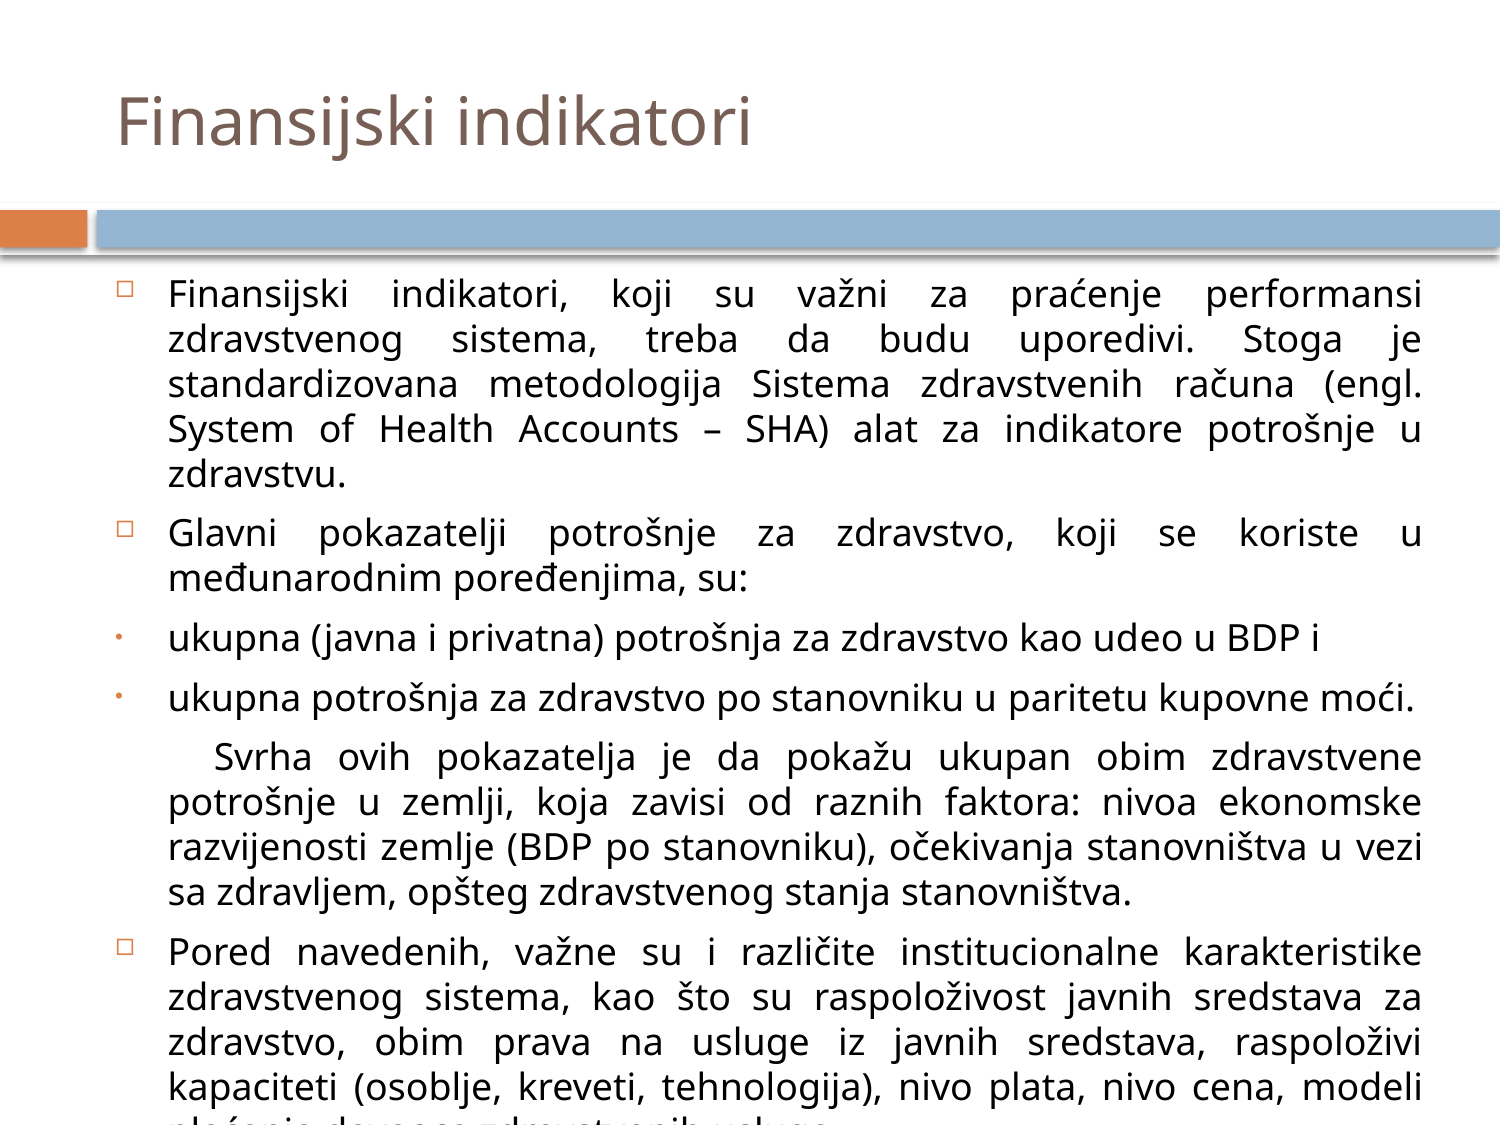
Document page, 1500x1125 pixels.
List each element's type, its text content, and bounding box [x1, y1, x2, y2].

list Finansijski indikatori, koji su važni za praćenje performansi zdravstvenog sistema, treba da budu uporedivi. Stoga je standardizovana metodologija Sistema zdravstvenih računa (engl. System of Health Accounts – SHA) alat za indikatore potrošnje u zdravstvu. Glavni pokazatelji potrošnje za zdravstvo, koji se koriste u međunarodnim poređenjima, su: ukupna (javna i privatna) potrošnja za zdravstvo kao udeo u BDP i ukupna potrošnja za zdravstvo po stanovniku u paritetu kupovne moći. Svrha ovih pokazatelja je da pokažu ukupan obim zdravstvene potrošnje u zemlji, koja zavisi od raznih faktora: nivoa ekonomske razvijenosti zemlje (BDP po stanovniku), očekivanja stanovništva u vezi sa zdravljem, opšteg zdravstvenog stanja stanovništva. Pored navedenih, važne su i različite institucionalne karakteristike zdravstvenog sistema, kao što su raspoloživost javnih sredstava za zdravstvo, obim prava na usluge iz javnih sredstava, raspoloživi kapaciteti (osoblje, kreveti, tehnologija), nivo plata, nivo cena, modeli plaćanja davaoca zdravstvenih usluga. [100, 262, 1438, 1125]
title Finansijski indikatori [100, 37, 1438, 200]
